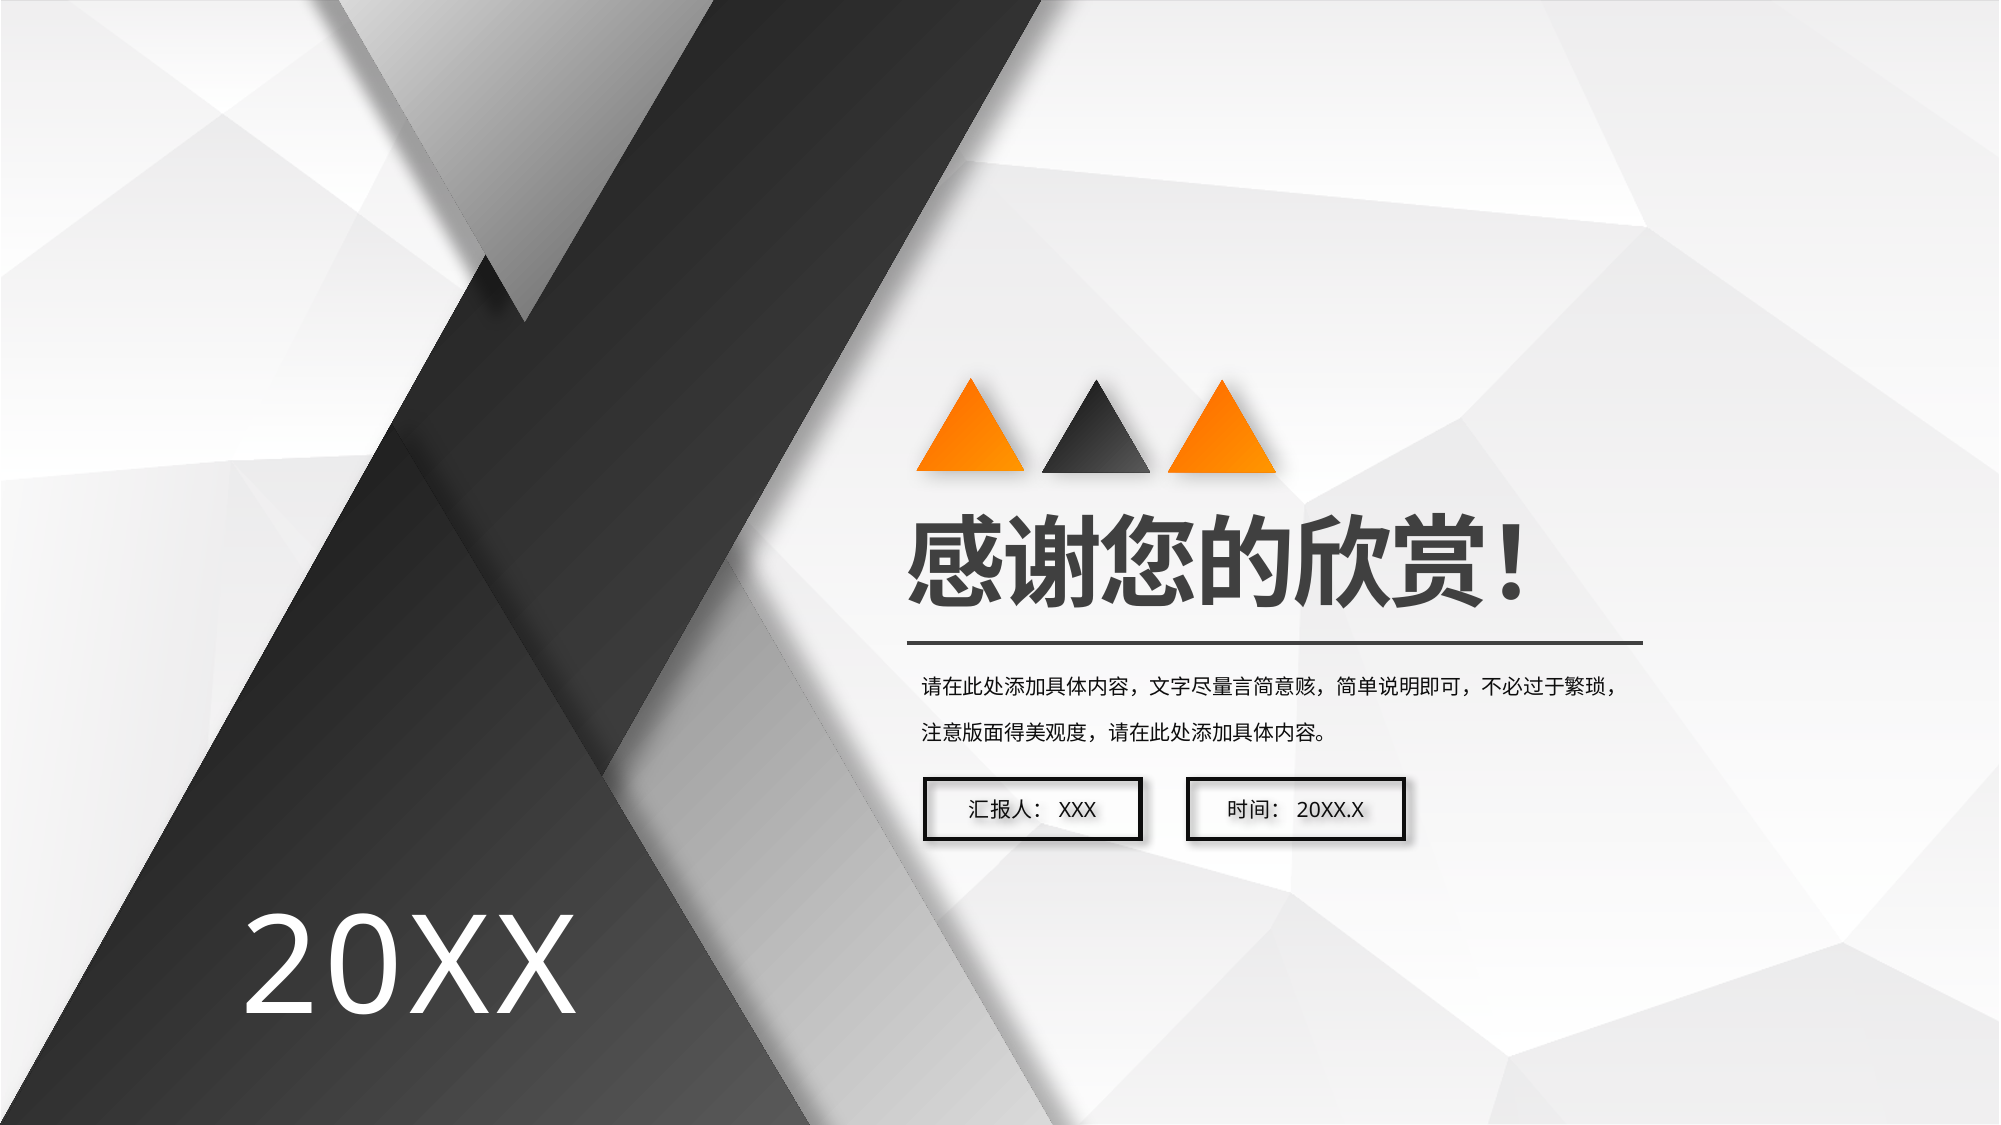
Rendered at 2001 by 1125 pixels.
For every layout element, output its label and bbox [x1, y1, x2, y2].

text_box [916, 378, 1276, 473]
picture [1, 0, 1999, 1125]
